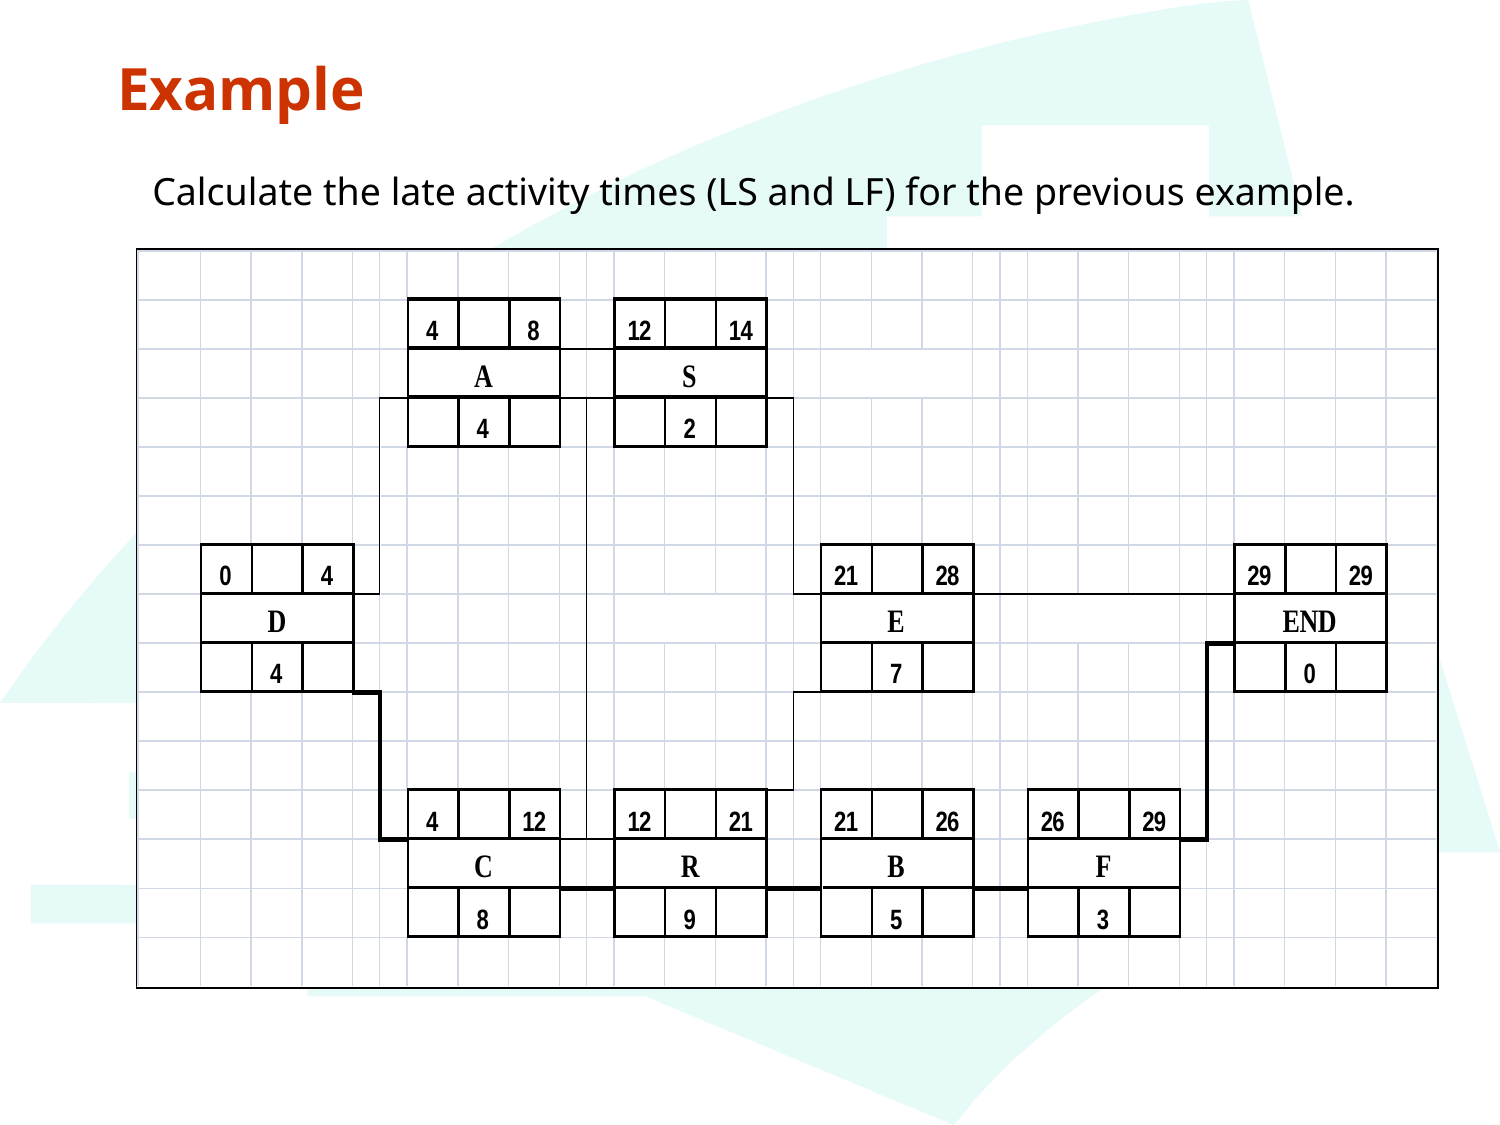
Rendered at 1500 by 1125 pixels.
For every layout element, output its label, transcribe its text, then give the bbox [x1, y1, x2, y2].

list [137, 249, 1438, 988]
title Example [102, 52, 463, 138]
text_box Calculate the late activity times (LS and LF) for the previous example. [137, 160, 1424, 221]
